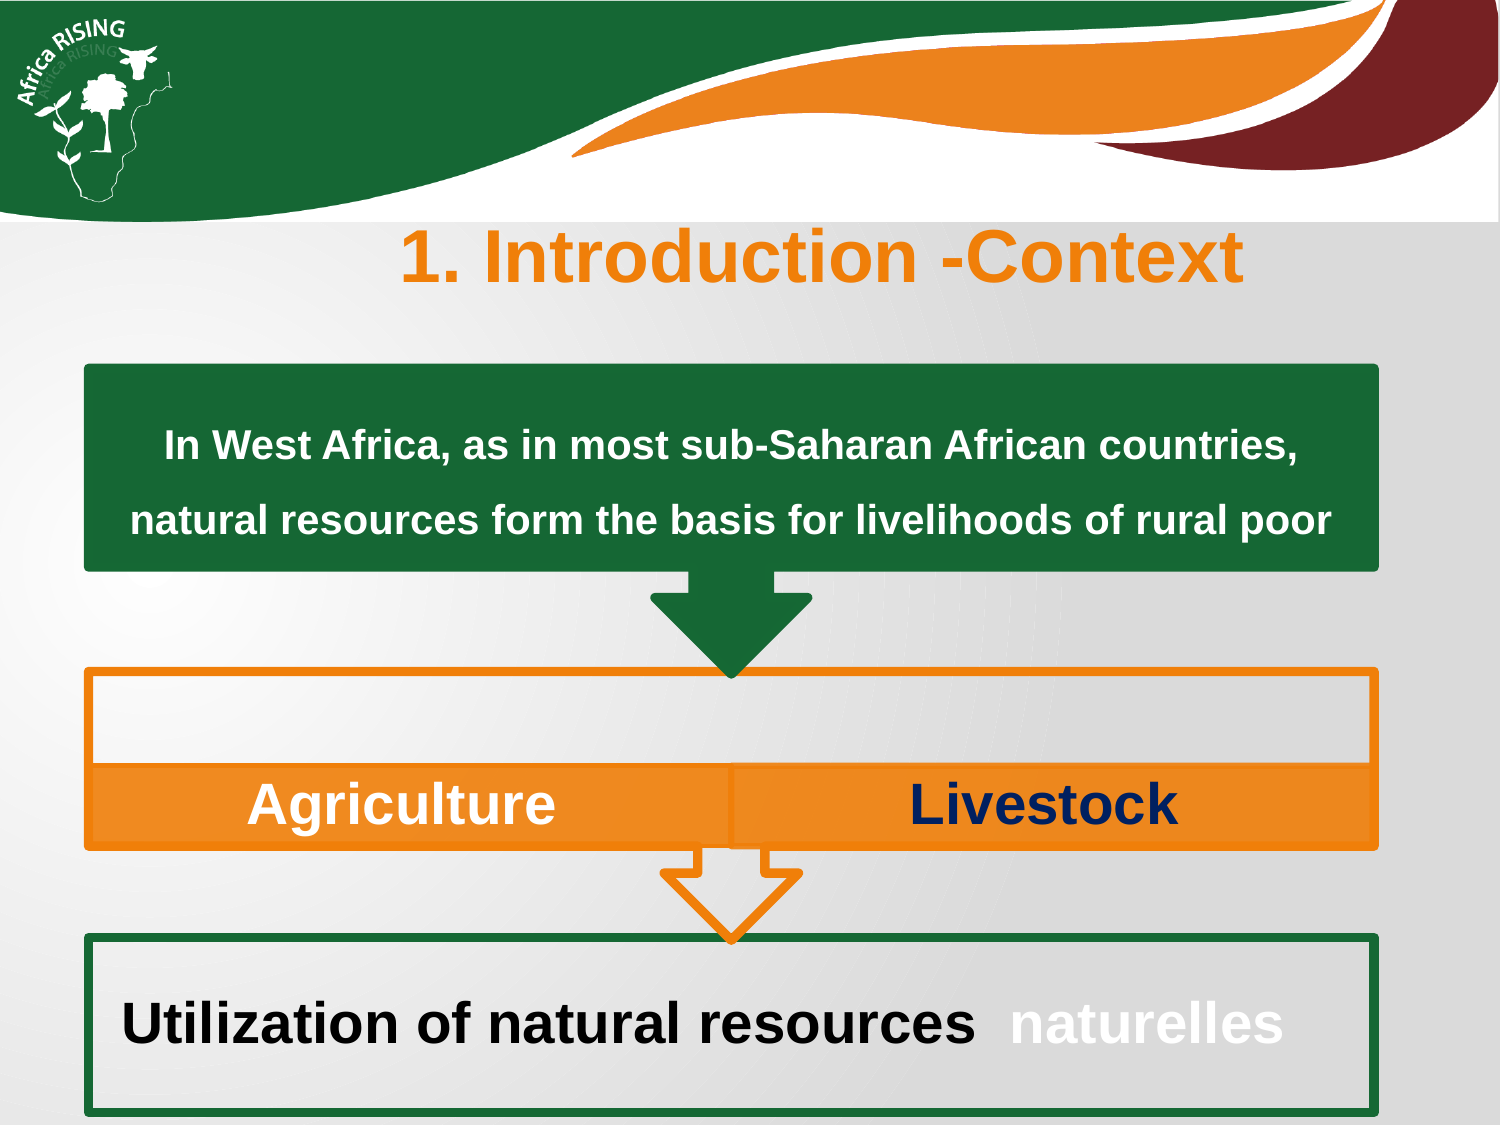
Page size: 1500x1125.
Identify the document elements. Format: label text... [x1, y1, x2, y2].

list 1. Introduction -Context [362, 200, 1264, 283]
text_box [87, 367, 1375, 1113]
picture [0, 0, 1499, 222]
